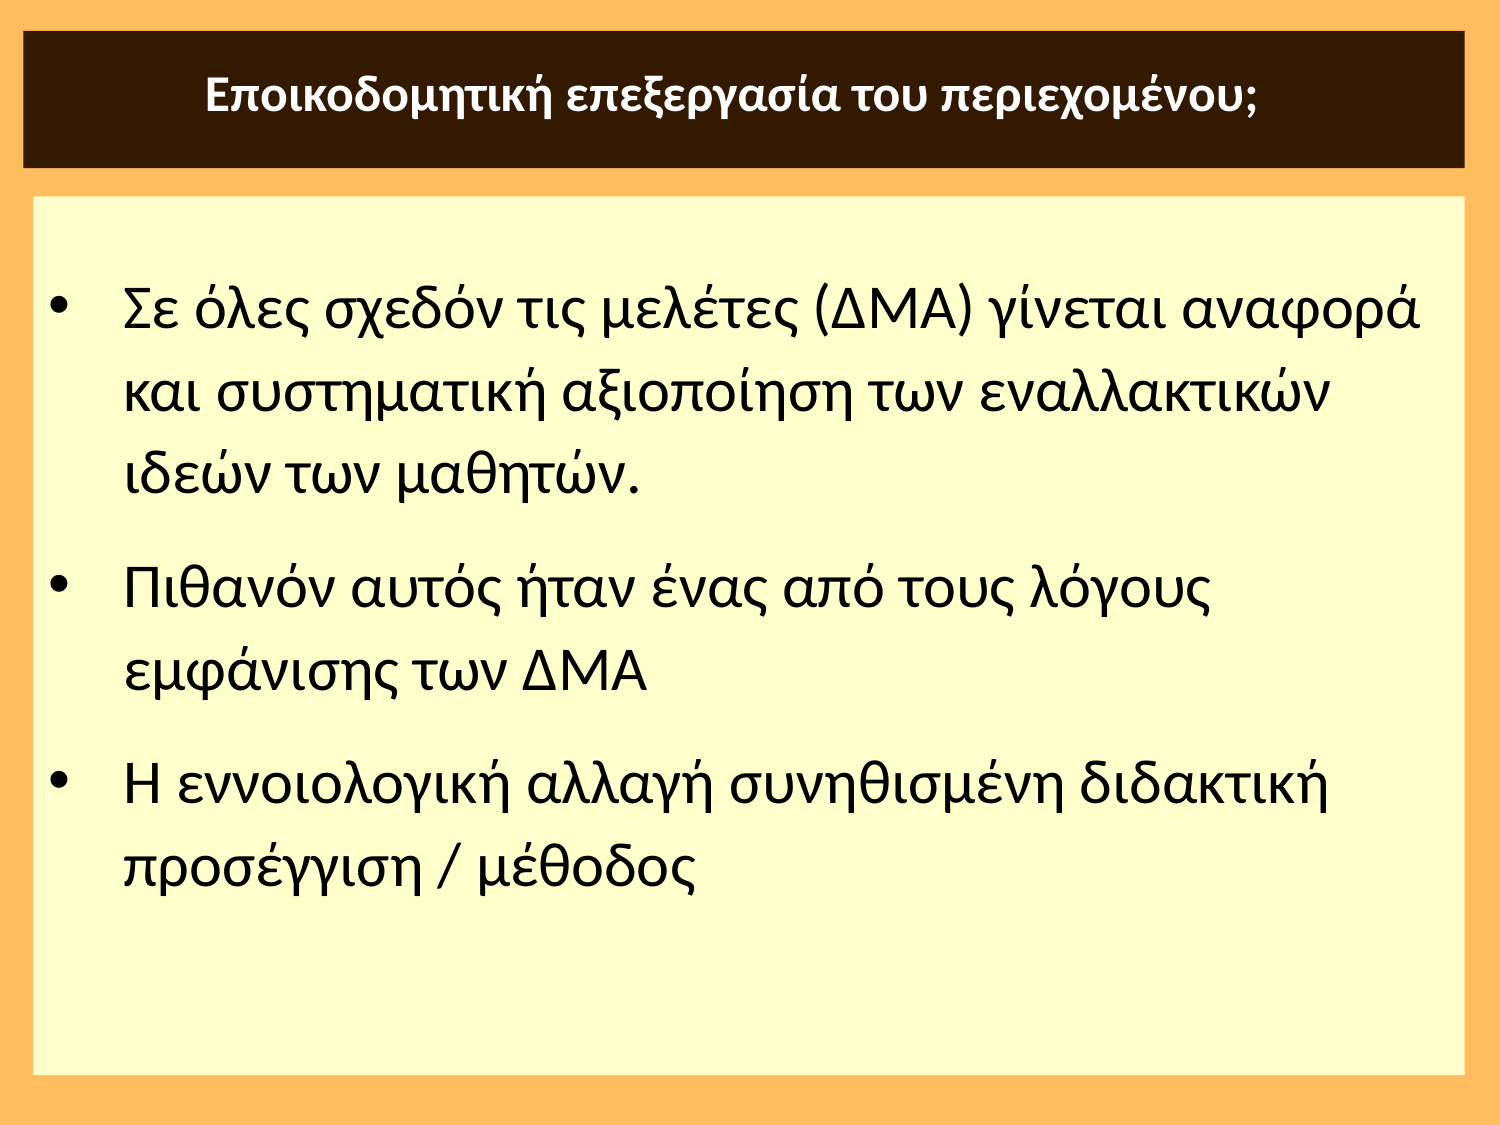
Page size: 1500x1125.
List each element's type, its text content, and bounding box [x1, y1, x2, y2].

text_box Εποικοδομητική επεξεργασία του περιεχομένου; [23, 30, 1465, 169]
text_box Σε όλες σχεδόν τις μελέτες (ΔΜΑ) γίνεται αναφορά και συστηματική αξιοποίηση των εναλλακτικών ιδεών των μαθητών. Πιθανόν αυτός ήταν ένας από τους λόγους εμφάνισης των ΔΜΑ Η εννοιολογική αλλαγή συνηθισμένη διδακτική προσέγγιση / μέθοδος [33, 196, 1465, 1076]
